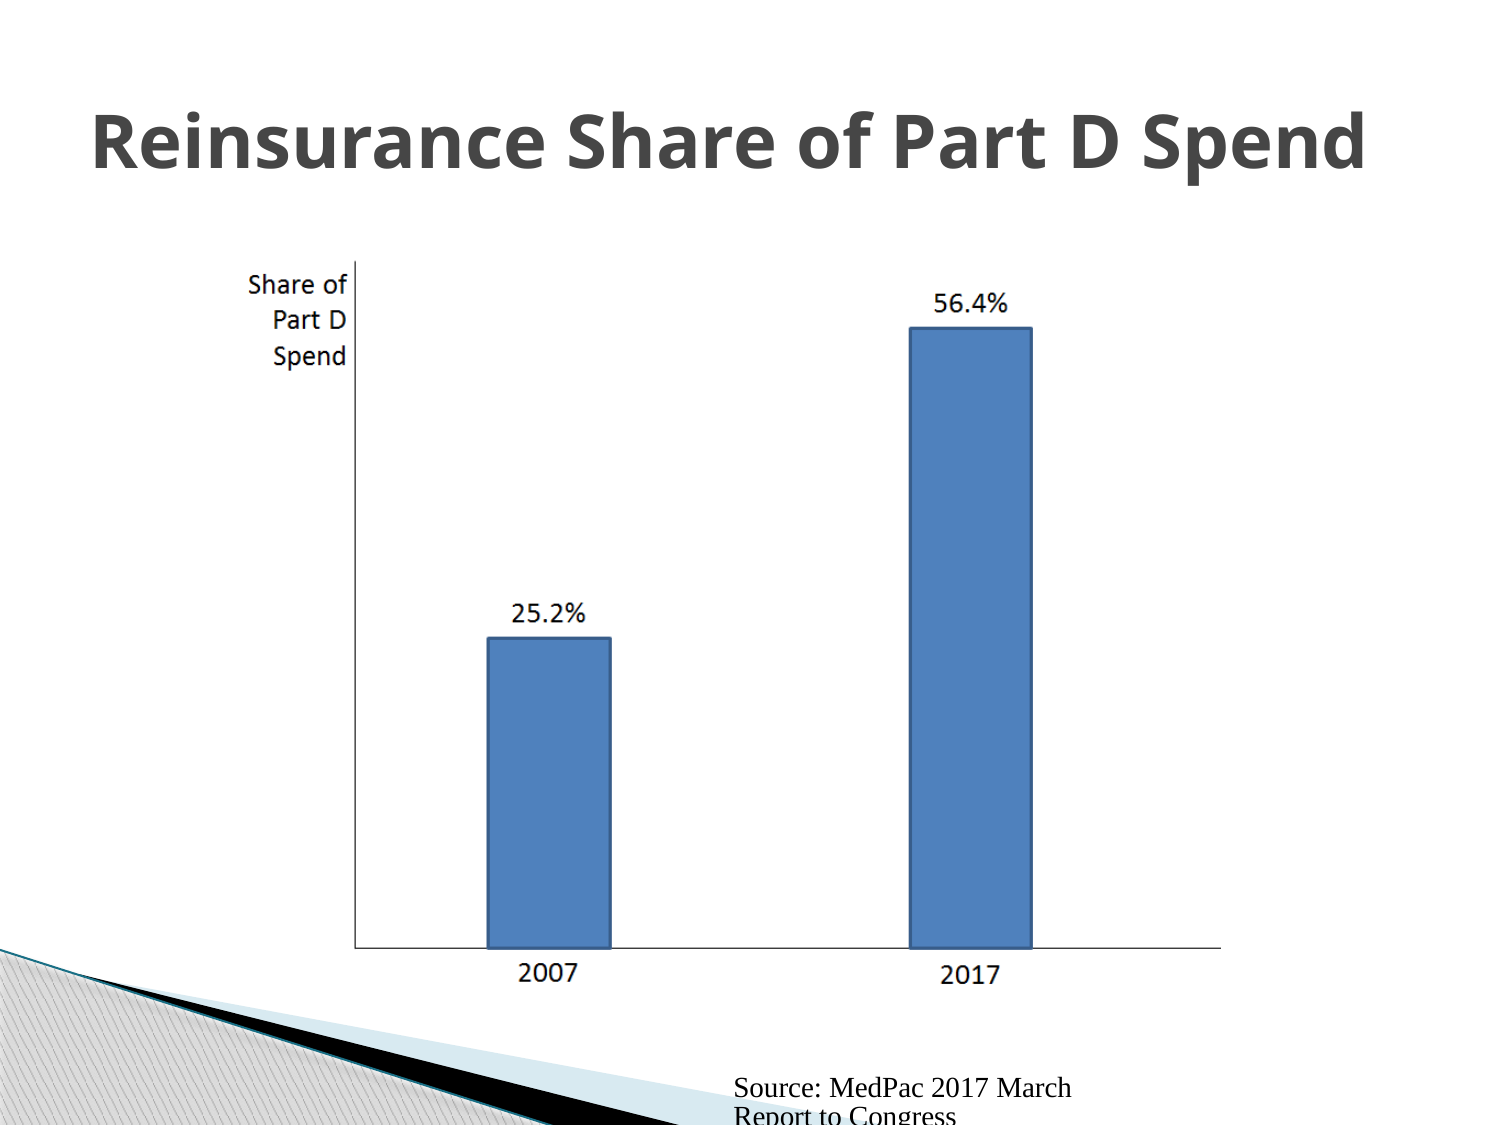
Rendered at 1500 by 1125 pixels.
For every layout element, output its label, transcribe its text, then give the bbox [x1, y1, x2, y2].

footer Source: MedPac 2017 March Report to Congress [718, 1051, 1105, 1112]
title Reinsurance Share of Part D Spend [75, 45, 1425, 233]
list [237, 251, 1221, 995]
